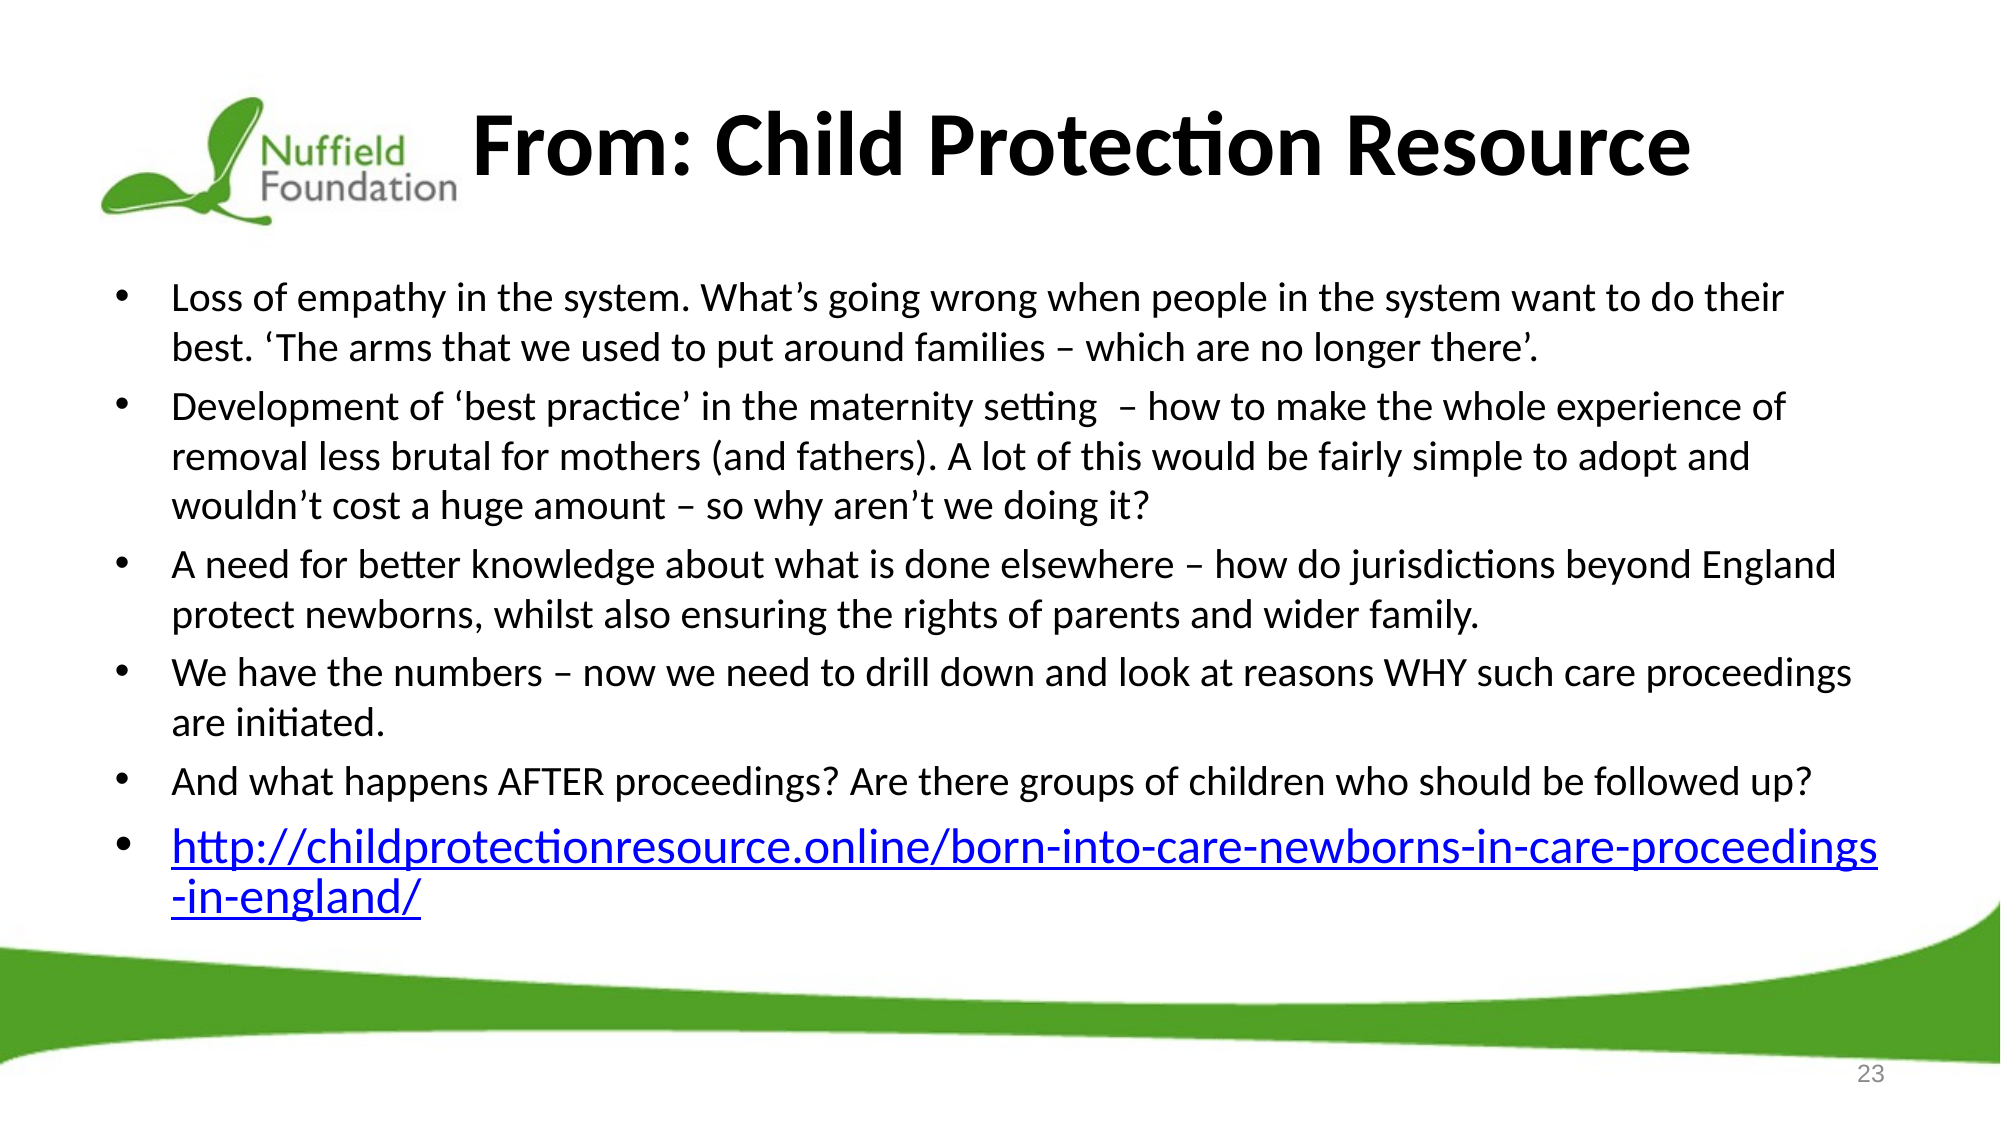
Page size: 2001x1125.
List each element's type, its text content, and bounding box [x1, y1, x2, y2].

picture [0, 0, 2001, 1125]
slide_number 23 [1433, 1042, 1900, 1103]
list Loss of empathy in the system. What’s going wrong when people in the system want to do their best. ‘The arms that we used to put around families – which are no longer there’. Development of ‘best practice’ in the maternity setting – how to make the whole experience of removal less brutal for mothers (and fathers). A lot of this would be fairly simple to adopt and wouldn’t cost a huge amount – so why aren’t we doing it? A need for better knowledge about what is done elsewhere – how do jurisdictions beyond England protect newborns, whilst also ensuring the rights of parents and wider family. We have the numbers – now we need to drill down and look at reasons WHY such care proceedings are initiated. And what happens AFTER proceedings? Are there groups of children who should be followed up? http://childprotectionresource.online/born-into-care-newborns-in-care-proceedings-in-england/ [99, 262, 1901, 1006]
title From: Child Protection Resource [99, 44, 1901, 233]
